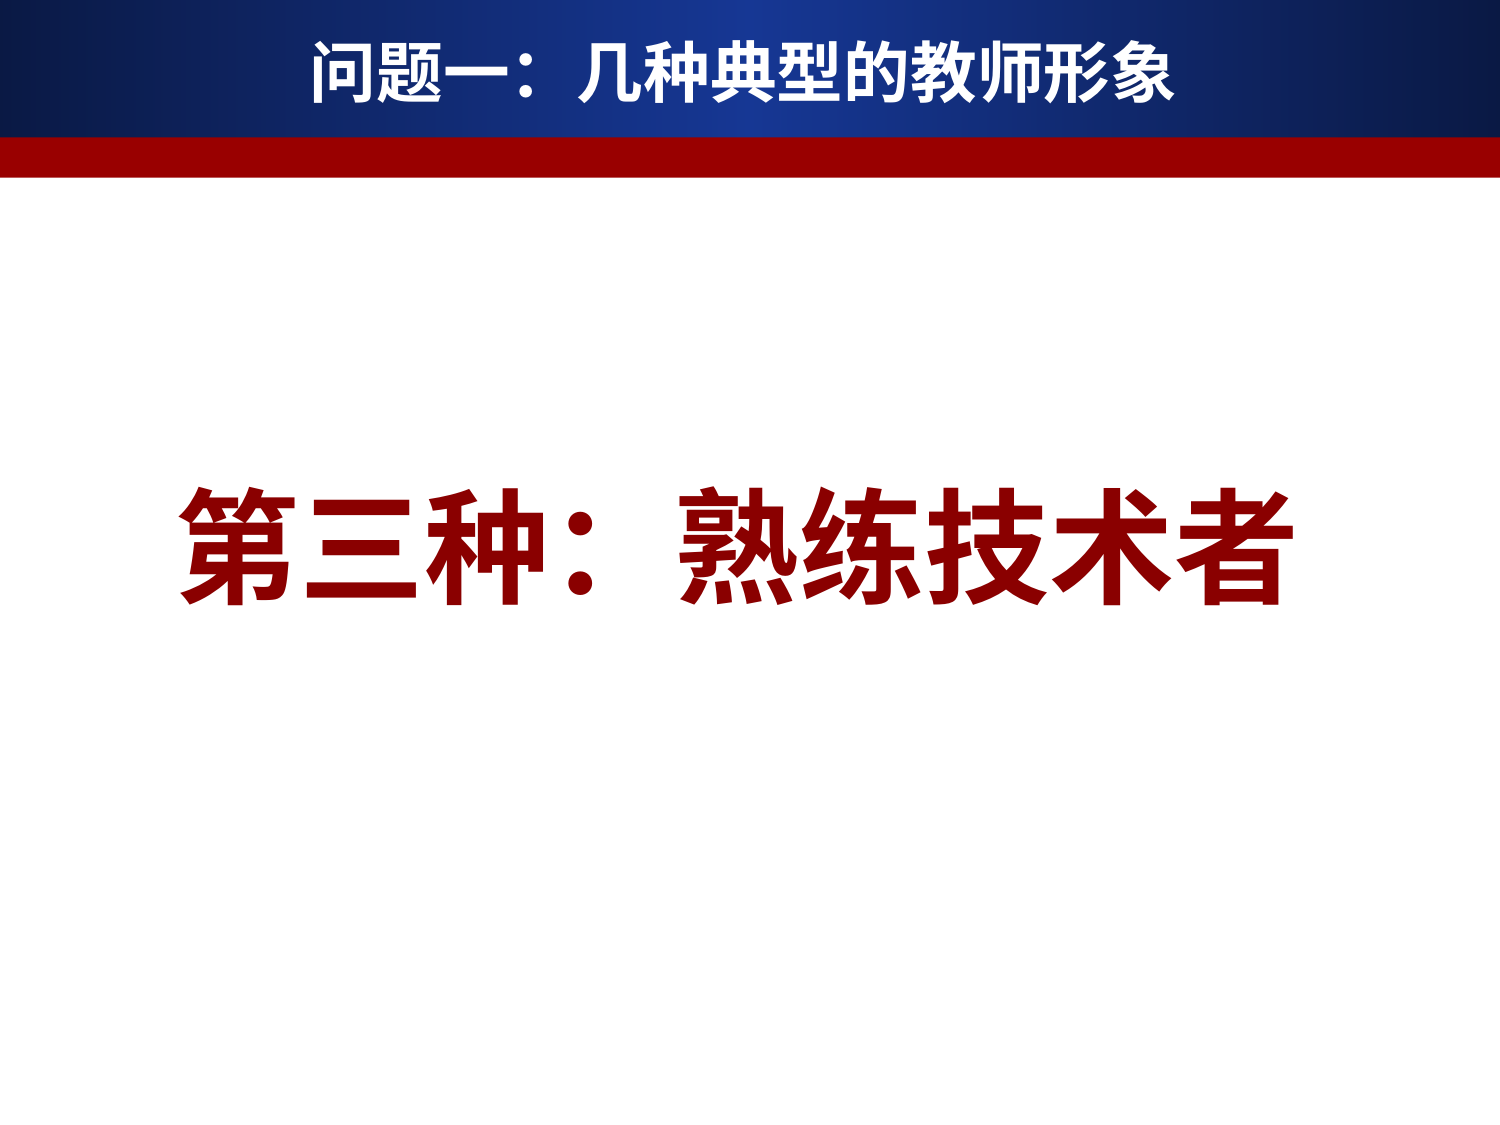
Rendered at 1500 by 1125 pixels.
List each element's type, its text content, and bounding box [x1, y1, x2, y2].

list 第三种：熟练技术者 [159, 491, 1341, 657]
title 问题一：几种典型的教师形象 [50, 24, 1438, 118]
